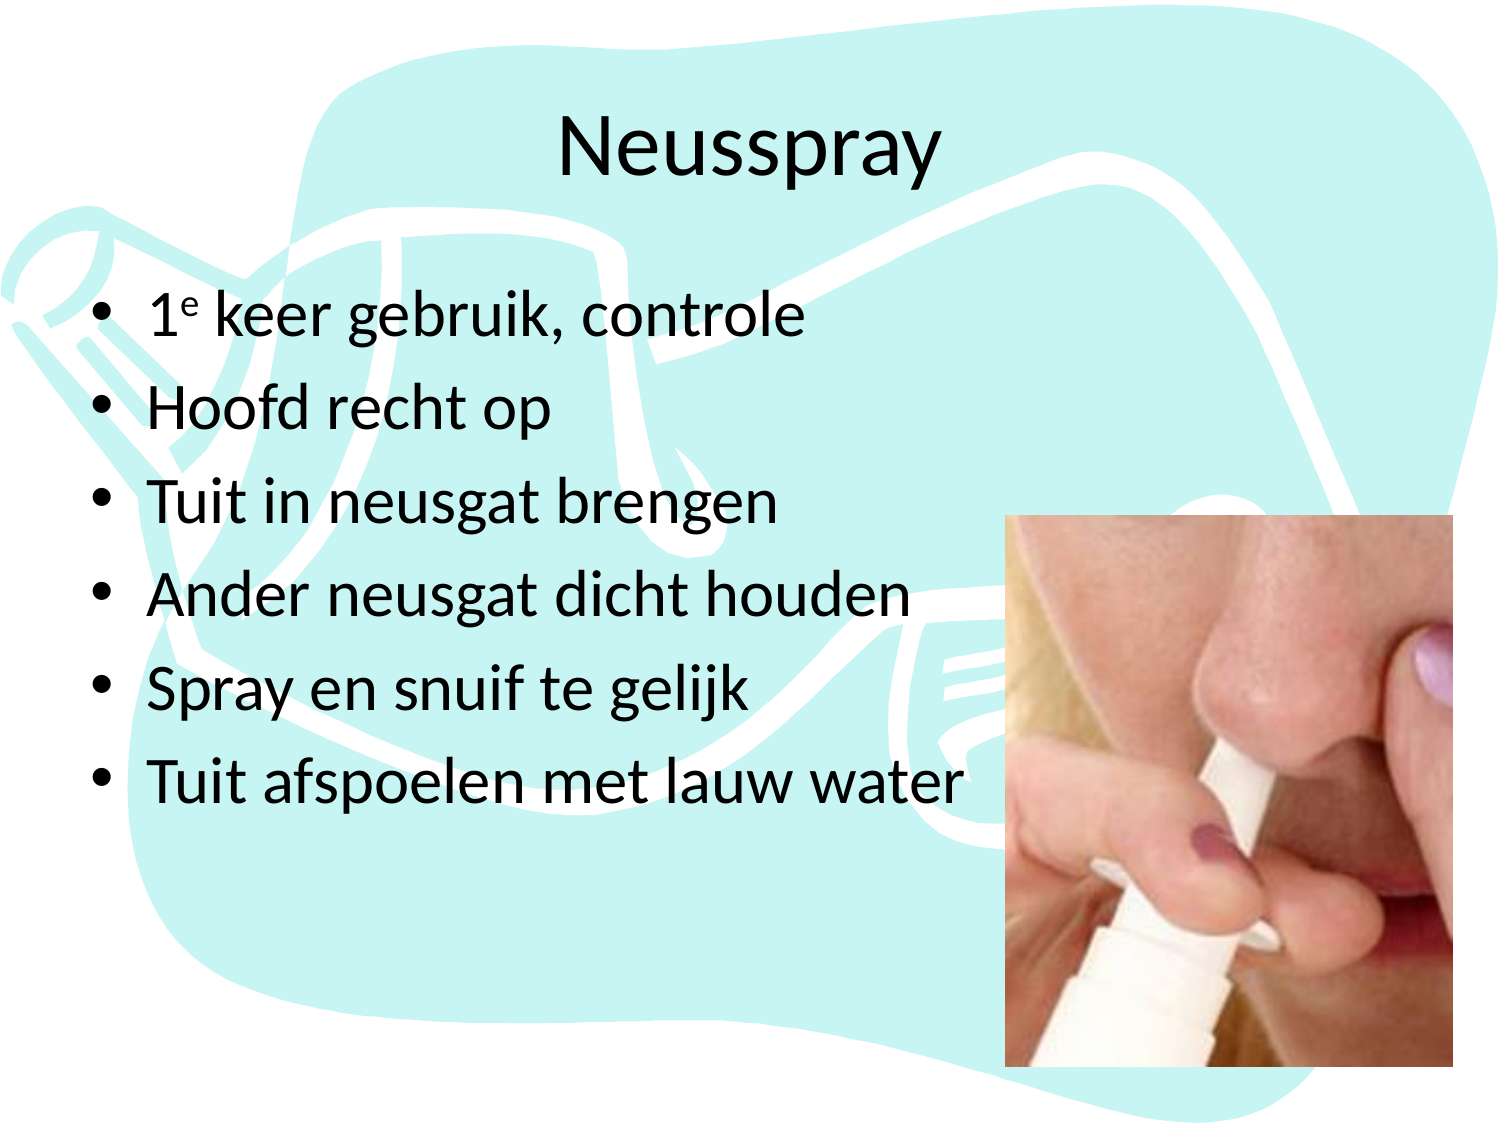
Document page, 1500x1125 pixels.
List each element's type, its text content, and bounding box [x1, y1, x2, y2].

title Neusspray [75, 45, 1425, 233]
picture [1005, 514, 1453, 1067]
list 1e keer gebruik, controle Hoofd recht op Tuit in neusgat brengen Ander neusgat dicht houden Spray en snuif te gelijk Tuit afspoelen met lauw water [75, 262, 1425, 1005]
